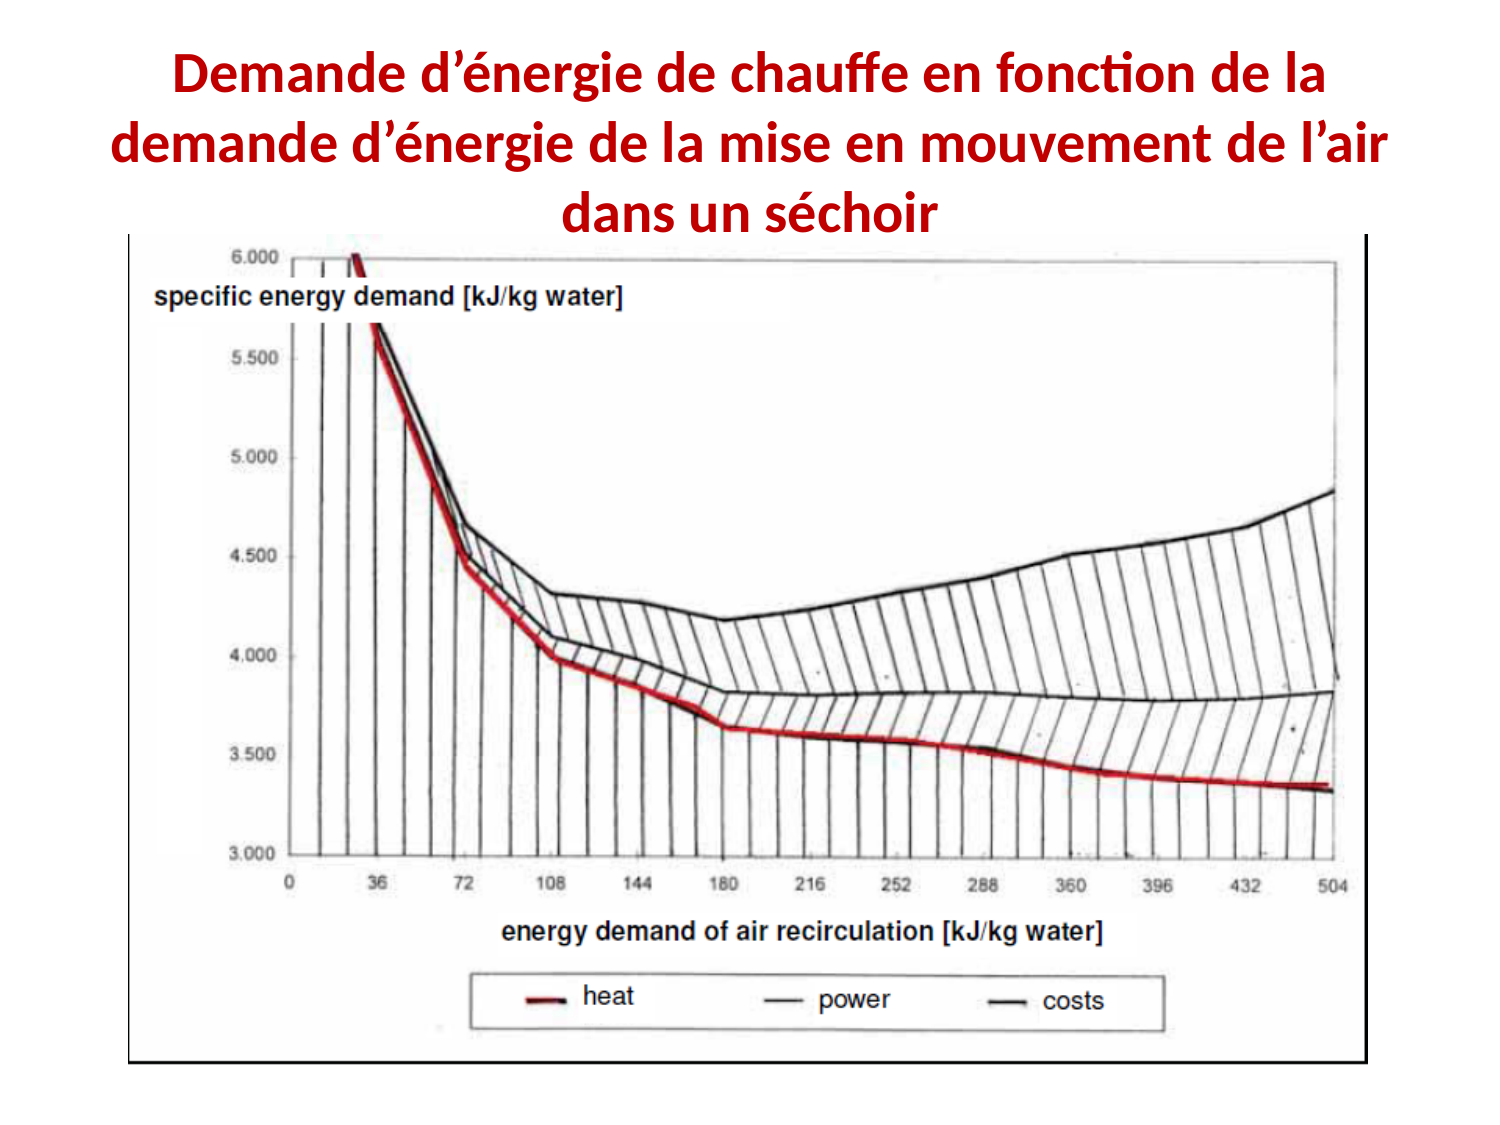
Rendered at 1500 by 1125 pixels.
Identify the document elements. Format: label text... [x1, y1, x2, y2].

title Demande d’énergie de chauffe en fonction de la demande d’énergie de la mise en mouvement de l’air dans un séchoir [75, 45, 1425, 233]
picture [128, 234, 1369, 1066]
